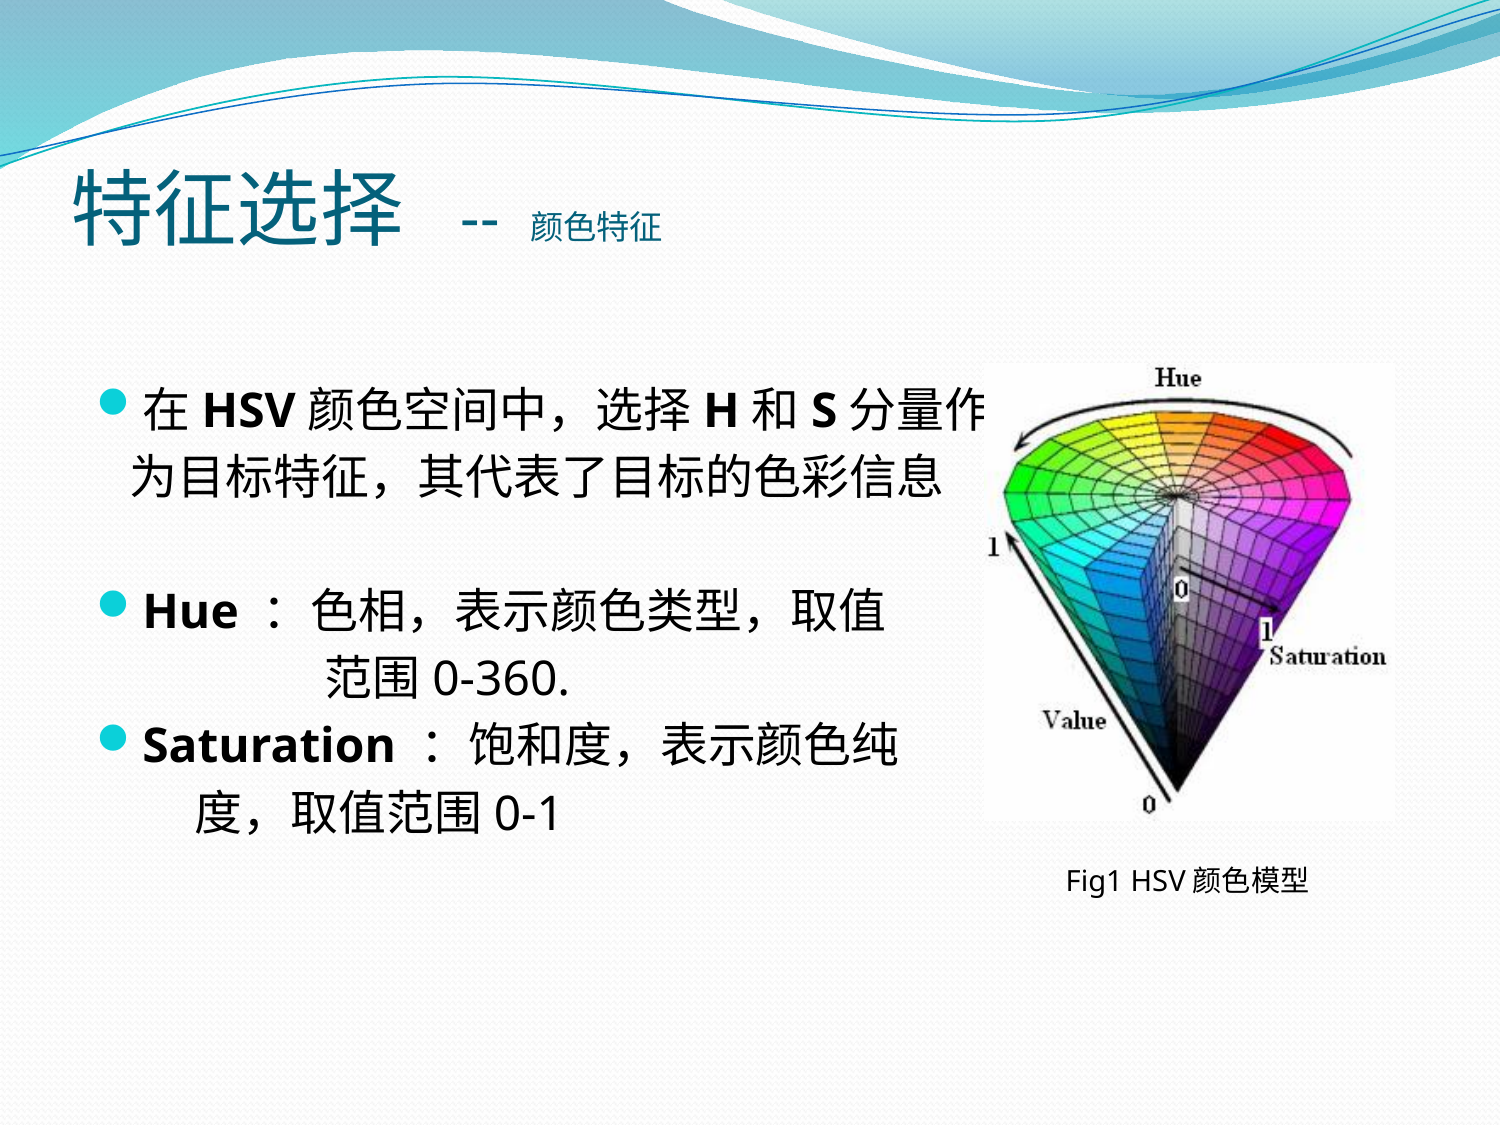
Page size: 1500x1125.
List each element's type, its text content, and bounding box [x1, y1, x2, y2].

list 在HSV颜色空间中，选择H和S分量作 为目标特征，其代表了目标的色彩信息 Hue ：色相，表示颜色类型，取值 范围0-360. Saturation ：饱和度，表示颜色纯 度，取值范围0-1 [82, 304, 1432, 1025]
title Camshift -- MeanShift [977, 364, 1402, 833]
title 特征选择 -- 颜色特征 [70, 105, 1421, 257]
picture [984, 363, 1395, 822]
text_box Fig1 HSV颜色模型 [1050, 855, 1325, 906]
